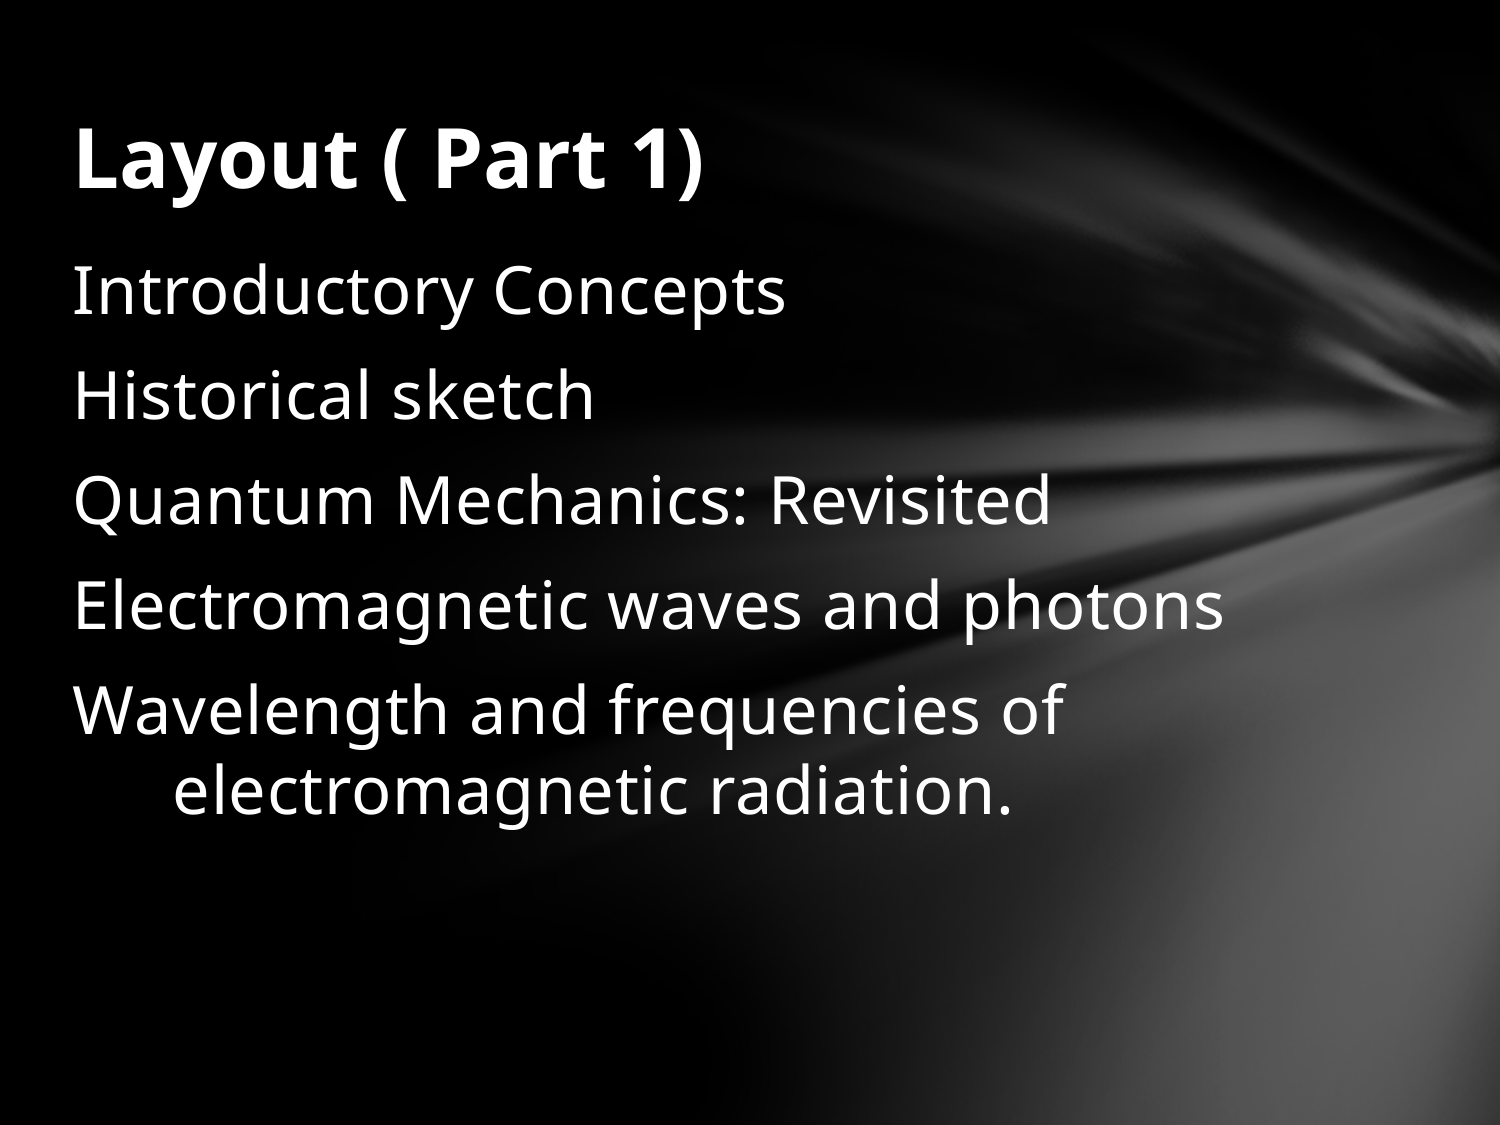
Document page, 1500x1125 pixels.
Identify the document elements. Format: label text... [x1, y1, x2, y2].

list Introductory Concepts Historical sketch Quantum Mechanics: Revisited Electromagnetic waves and photons Wavelength and frequencies of electromagnetic radiation. [57, 239, 1318, 1015]
title Layout ( Part 1) [57, 37, 1318, 213]
